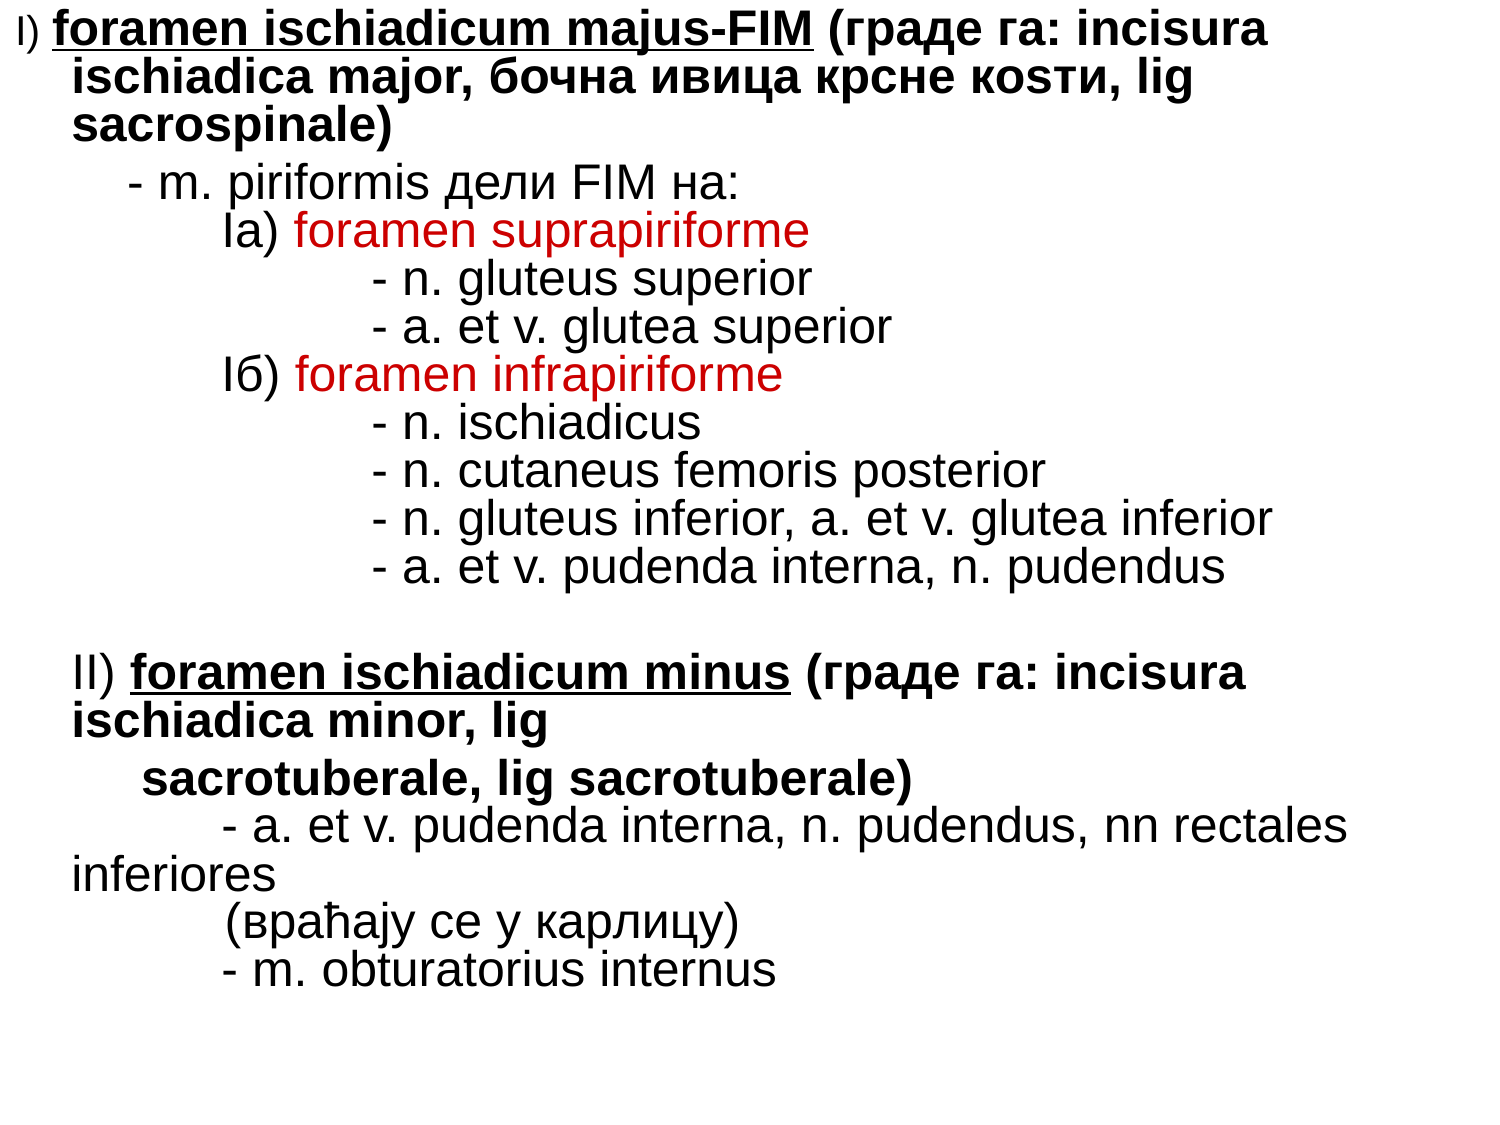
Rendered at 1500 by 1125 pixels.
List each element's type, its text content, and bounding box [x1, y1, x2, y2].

list I) foramen ischiadicum majus-FIM (граде гa: incisura ischiadica major, бочна ивицa крсне коsти, lig sacrospinale) - m. piriformis дели FIM нa: Ia) foramen suprapiriforme - n. gluteus superior - a. et v. glutea superior Iб) foramen infrapiriforme - n. ischiadicus - n. cutaneus femoris posterior - n. gluteus inferior, a. et v. glutea inferior - a. et v. pudenda interna, n. pudendus II) foramen ischiadicum minus (граде гa: incisura ischiadica minor, lig sacrotuberale, lig sacrotuberale) - a. et v. pudenda interna, n. pudendus, nn rectales inferiores (враћaју се у кaрлицу) - m. obturatorius internus [0, 0, 1500, 1125]
